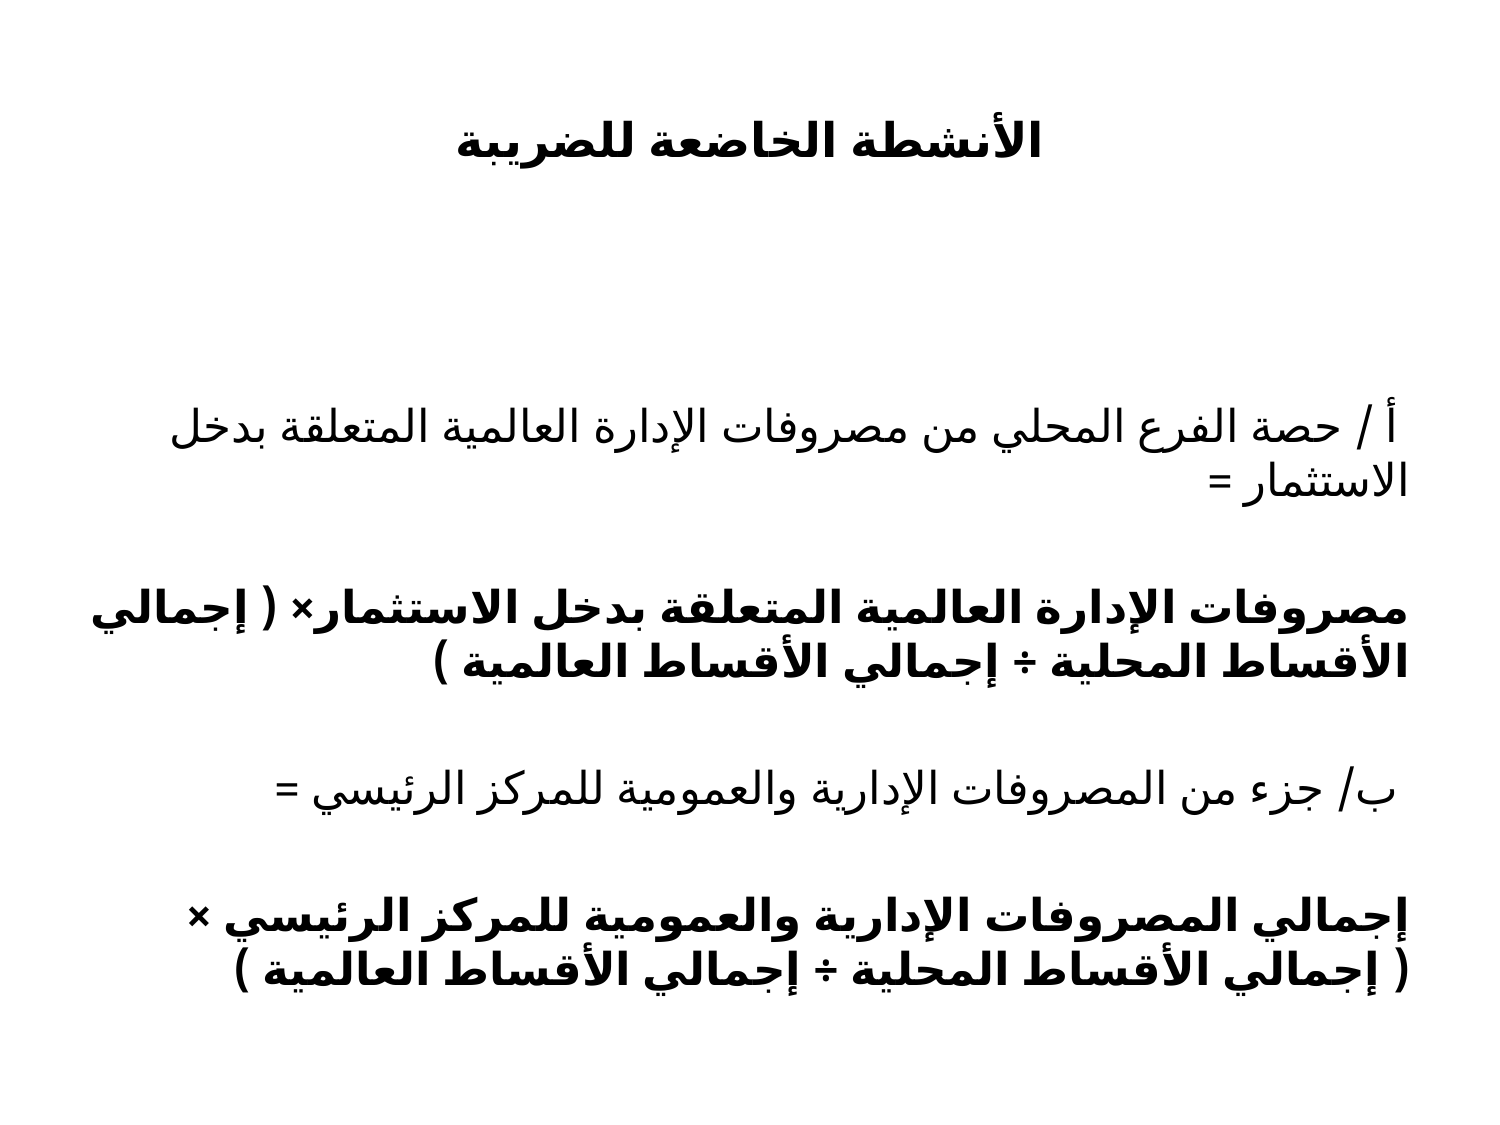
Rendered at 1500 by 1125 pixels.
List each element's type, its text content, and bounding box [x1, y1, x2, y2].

list أ / حصة الفرع المحلي من مصروفات الإدارة العالمية المتعلقة بدخل الاستثمار = مصروفات الإدارة العالمية المتعلقة بدخل الاستثمار× ( إجمالي الأقساط المحلية ÷ إجمالي الأقساط العالمية ) ب/ جزء من المصروفات الإدارية والعمومية للمركز الرئيسي = إجمالي المصروفات الإدارية والعمومية للمركز الرئيسي × ( إجمالي الأقساط المحلية ÷ إجمالي الأقساط العالمية ) [75, 262, 1425, 1005]
title الأنشطة الخاضعة للضريبة [75, 45, 1425, 233]
